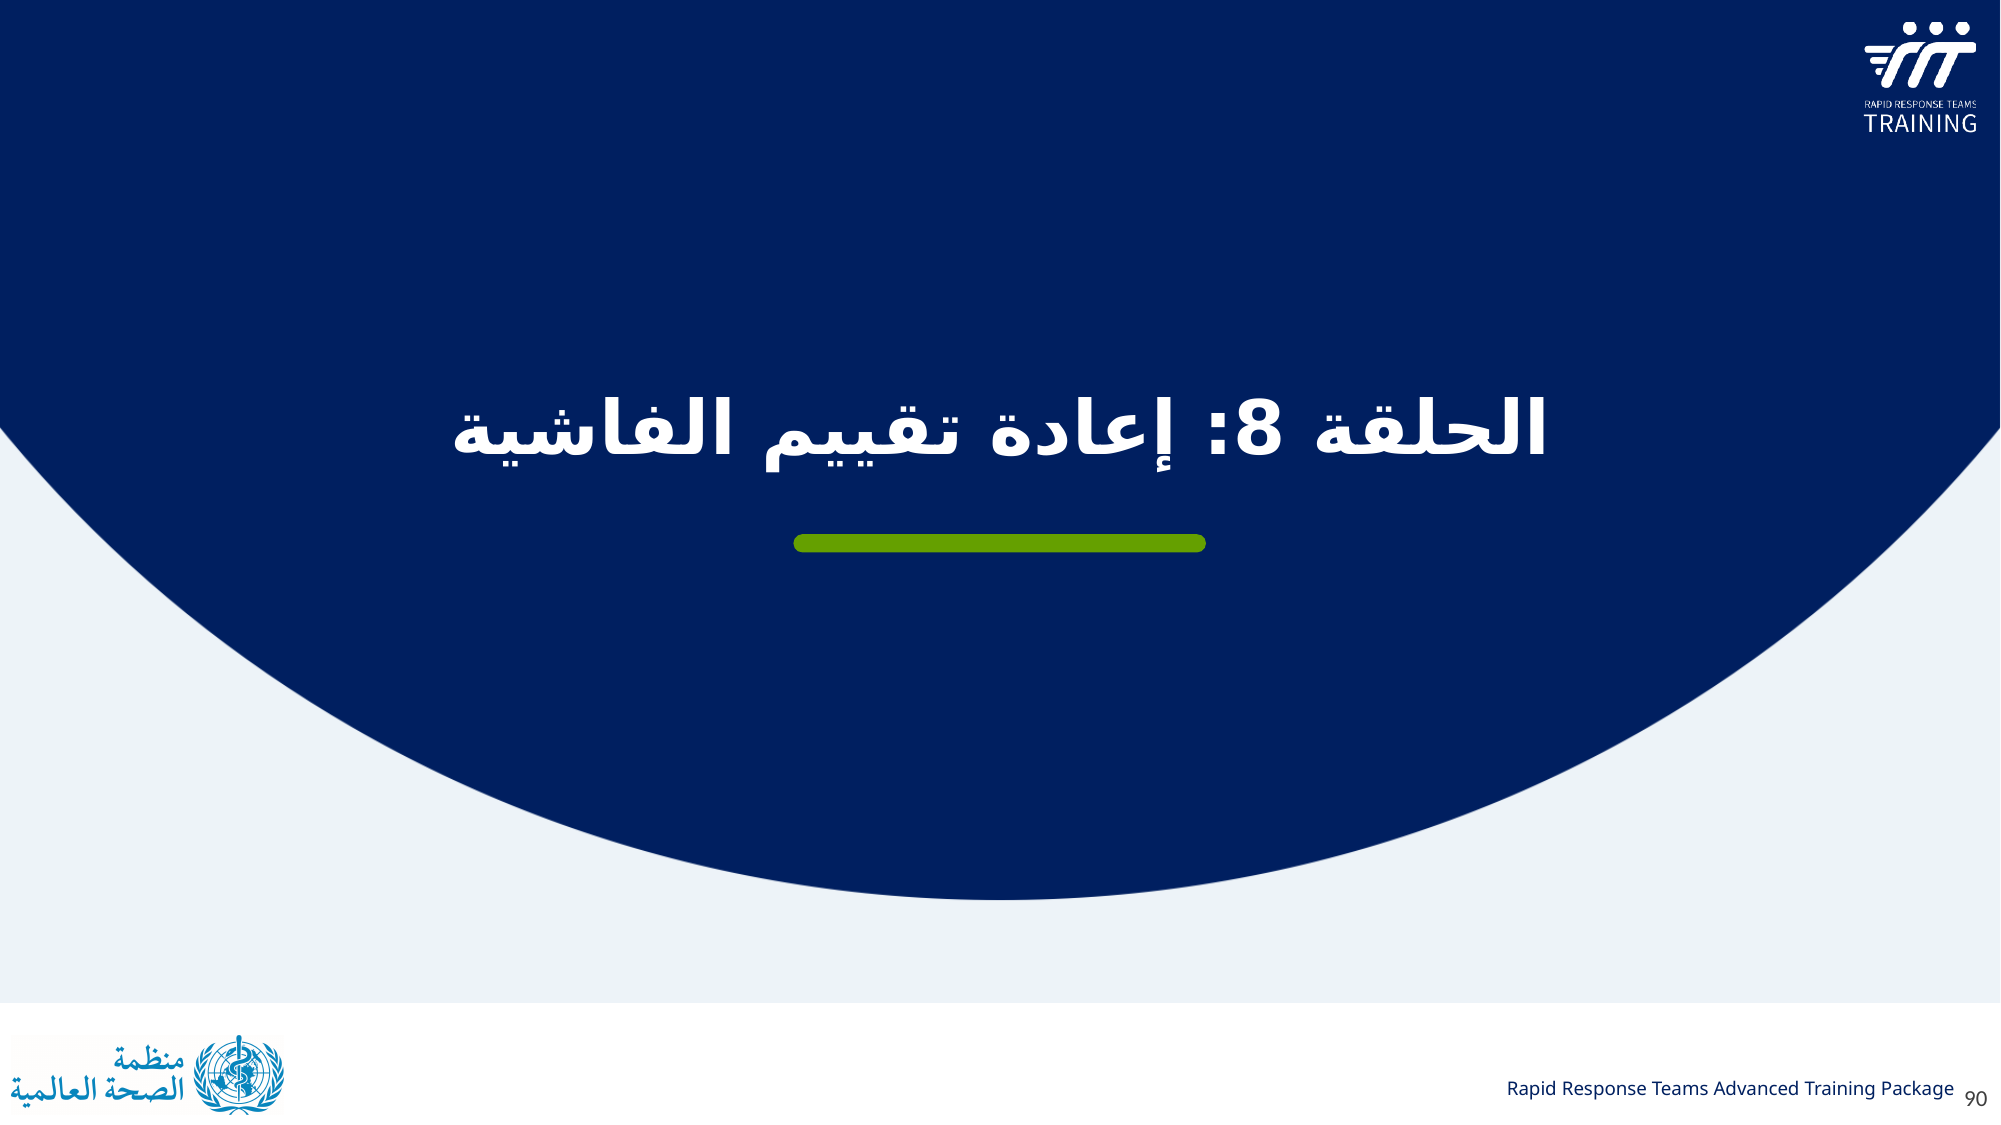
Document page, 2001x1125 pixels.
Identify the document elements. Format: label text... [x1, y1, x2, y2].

picture [0, 0, 2001, 1003]
picture [241, 1050, 247, 1059]
list الحلقة 8: إعادة تقييم الفاشية [68, 276, 1932, 585]
picture [11, 1035, 284, 1115]
